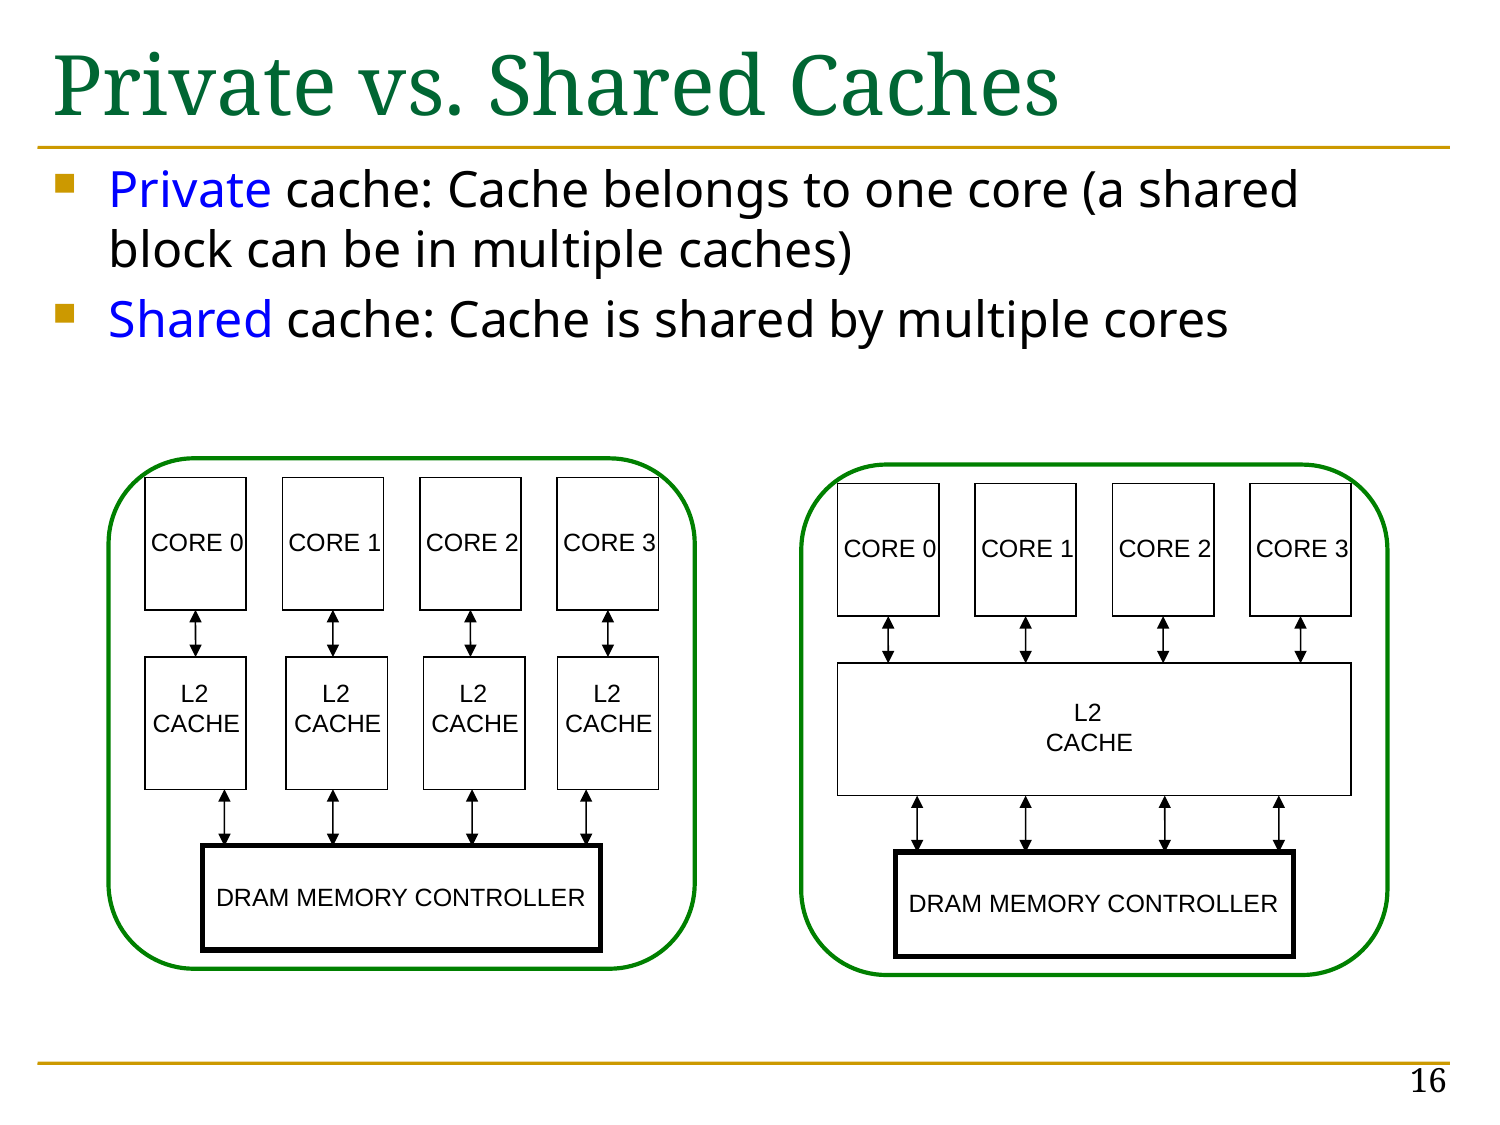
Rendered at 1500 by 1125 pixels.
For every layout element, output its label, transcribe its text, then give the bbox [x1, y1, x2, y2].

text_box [800, 464, 1388, 976]
title Private vs. Shared Caches [37, 24, 1450, 149]
list Private cache: Cache belongs to one core (a shared block can be in multiple caches) Shared cache: Cache is shared by multiple cores [37, 149, 1450, 1016]
slide_number 16 [1111, 1036, 1462, 1112]
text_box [108, 458, 695, 969]
